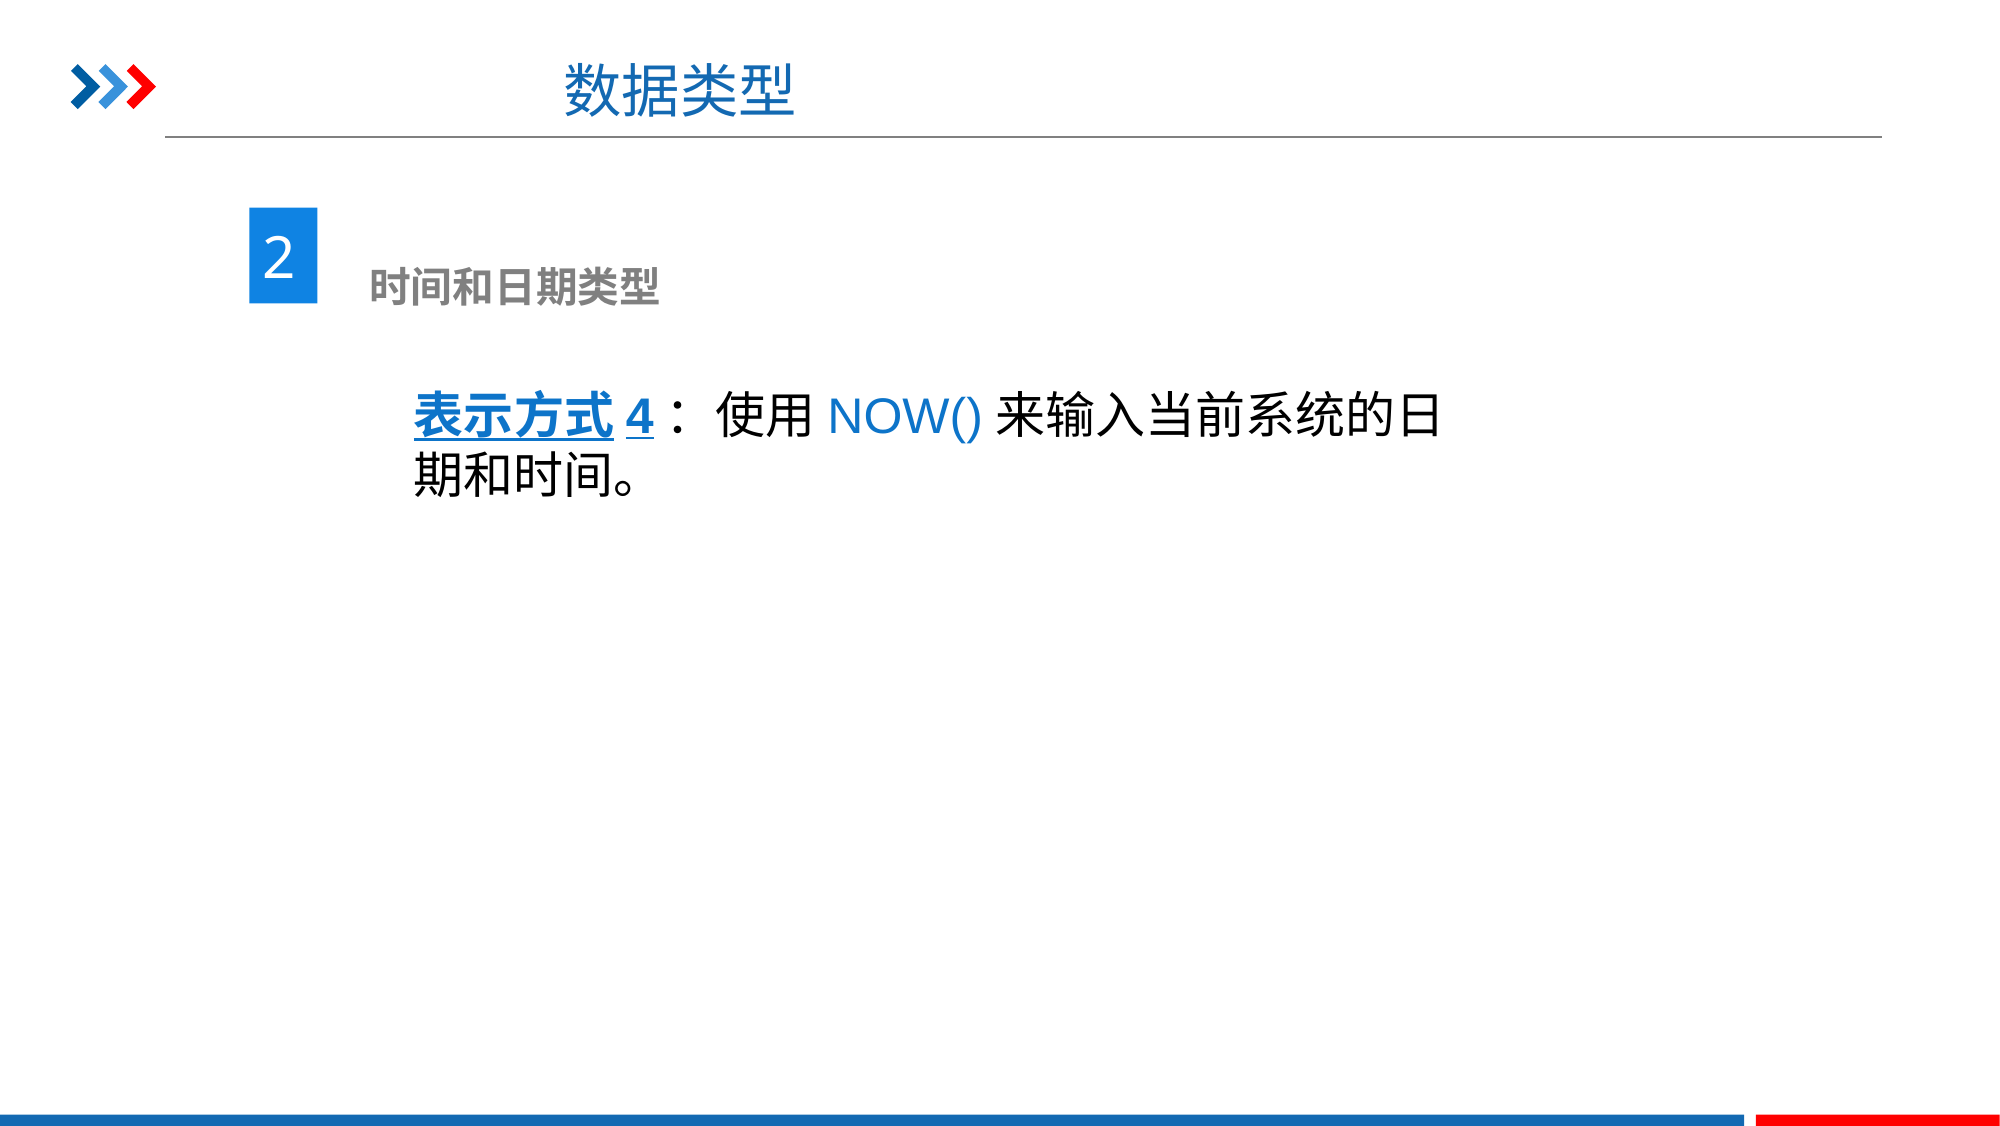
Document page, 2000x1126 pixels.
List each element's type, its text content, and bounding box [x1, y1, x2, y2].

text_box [249, 207, 318, 304]
title 数据类型 [521, 25, 1296, 153]
text_box 时间和日期类型 [319, 245, 1092, 380]
text_box 表示方式4：使用NOW()来输入当前系统的日期和时间。 [399, 376, 1492, 512]
